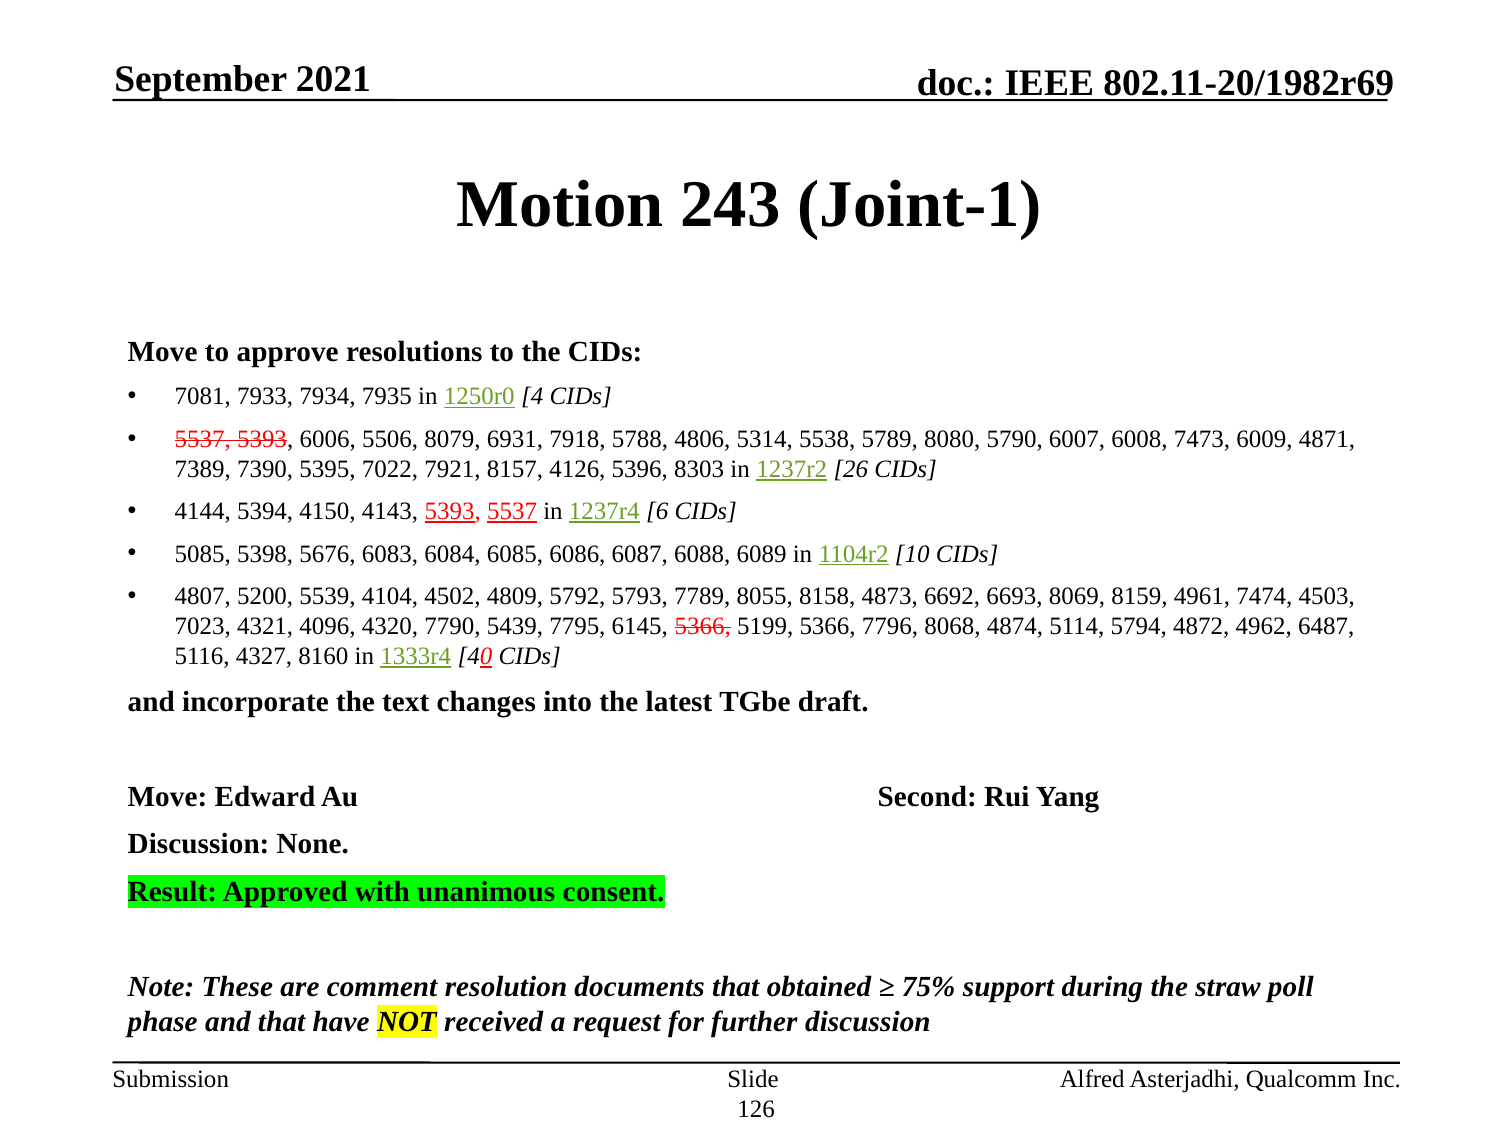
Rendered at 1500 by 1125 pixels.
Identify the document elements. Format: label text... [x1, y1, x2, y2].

title Motion 243 (Joint-1) [112, 112, 1388, 288]
list Move to approve resolutions to the CIDs: 7081, 7933, 7934, 7935 in 1250r0 [4 CIDs] 5537, 5393, 6006, 5506, 8079, 6931, 7918, 5788, 4806, 5314, 5538, 5789, 8080, 5790, 6007, 6008, 7473, 6009, 4871, 7389, 7390, 5395, 7022, 7921, 8157, 4126, 5396, 8303 in 1237r2 [26 CIDs] 4144, 5394, 4150, 4143, 5393, 5537 in 1237r4 [6 CIDs] 5085, 5398, 5676, 6083, 6084, 6085, 6086, 6087, 6088, 6089 in 1104r2 [10 CIDs] 4807, 5200, 5539, 4104, 4502, 4809, 5792, 5793, 7789, 8055, 8158, 4873, 6692, 6693, 8069, 8159, 4961, 7474, 4503, 7023, 4321, 4096, 4320, 7790, 5439, 7795, 6145, 5366, 5199, 5366, 7796, 8068, 4874, 5114, 5794, 4872, 4962, 6487, 5116, 4327, 8160 in 1333r4 [40 CIDs] and incorporate the text changes into the latest TGbe draft. Move: Edward Au Second: Rui Yang Discussion: None. Result: Approved with unanimous consent. Note: These are comment resolution documents that obtained ≥ 75% support during the straw poll phase and that have NOT received a request for further discussion [112, 324, 1388, 1063]
footer Alfred Asterjadhi, Qualcomm Inc. [878, 1061, 1402, 1093]
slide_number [114, 54, 423, 100]
slide_number Slide 126 [712, 1061, 800, 1123]
